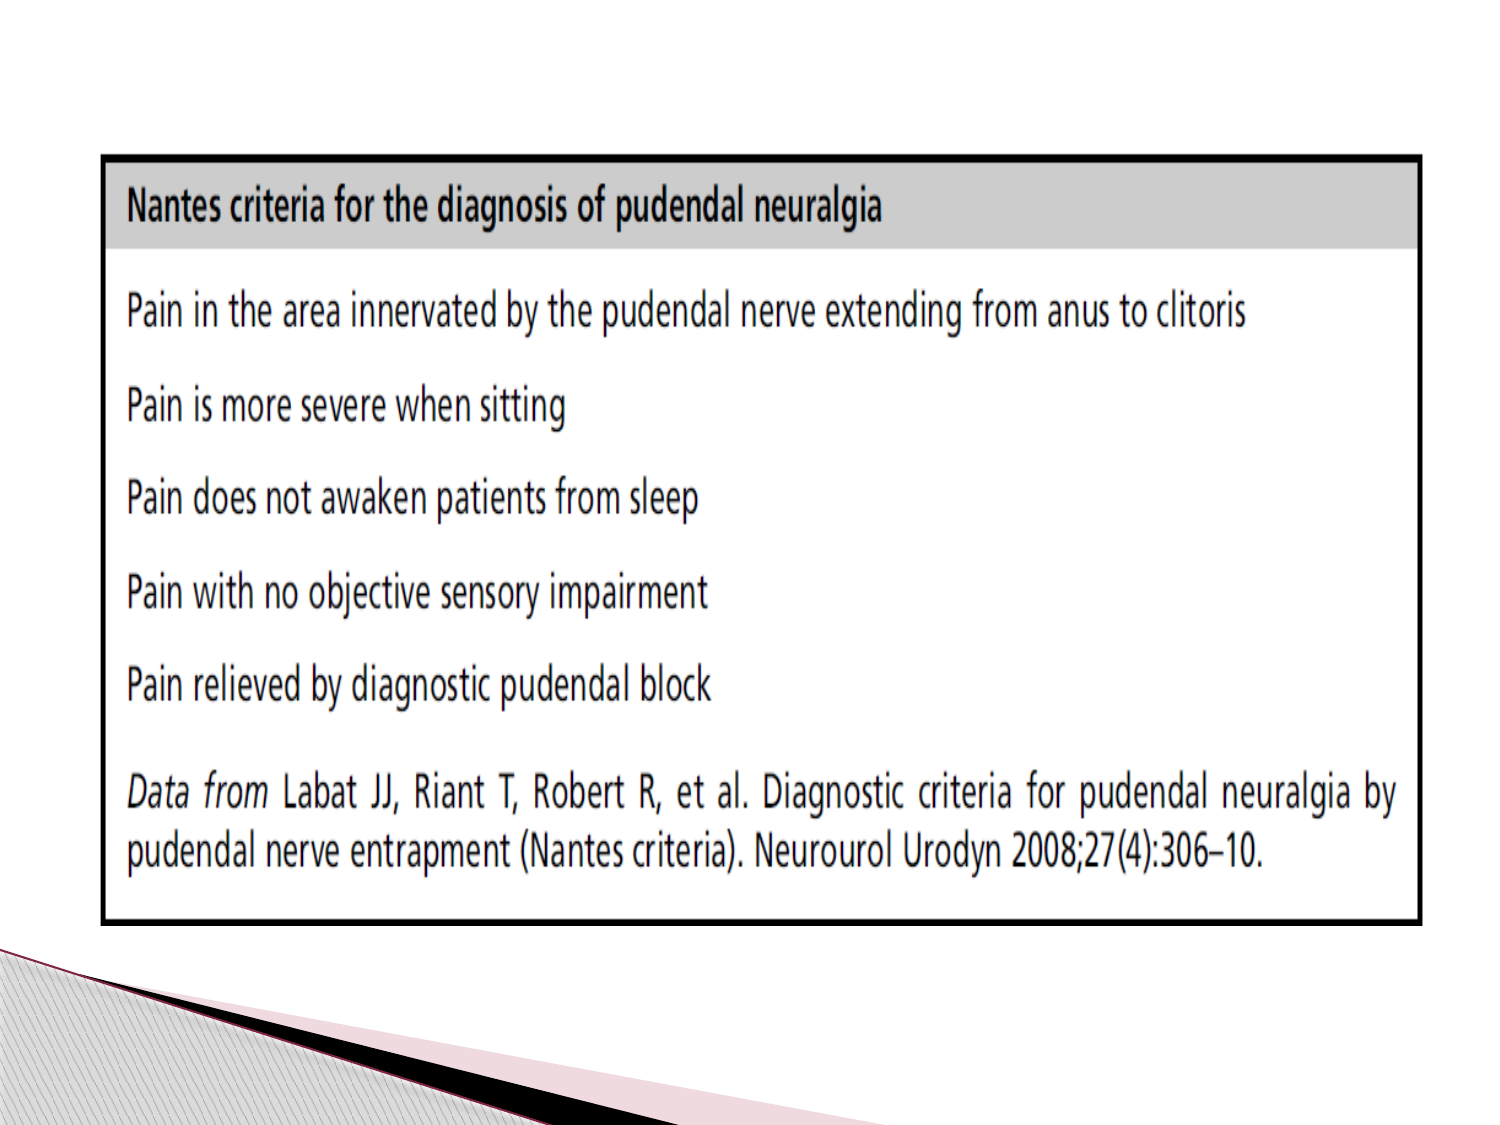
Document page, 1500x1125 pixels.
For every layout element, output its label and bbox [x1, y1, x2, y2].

list [74, 116, 1426, 926]
